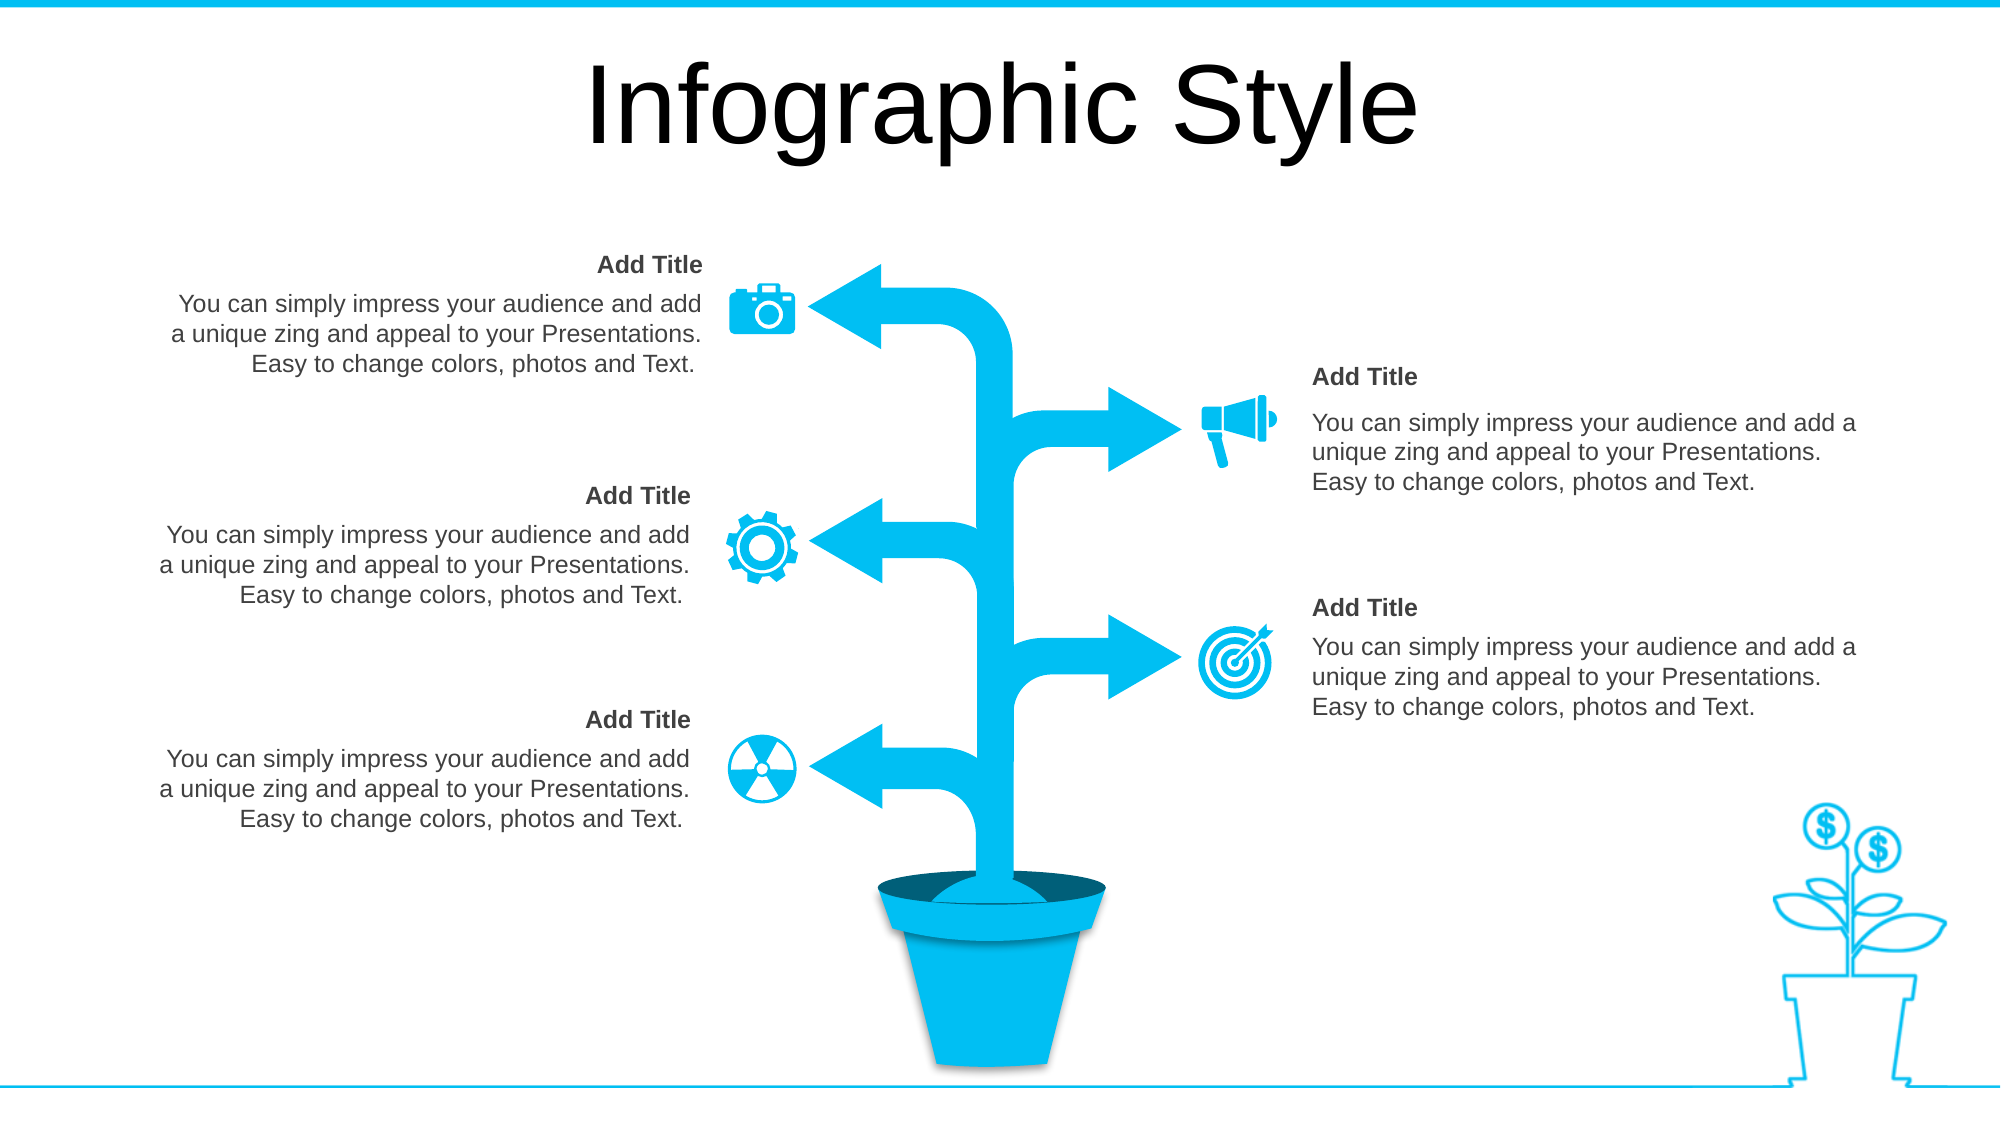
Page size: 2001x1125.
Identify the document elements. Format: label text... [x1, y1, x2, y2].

text_box [1197, 621, 1276, 701]
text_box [877, 878, 1106, 1067]
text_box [808, 498, 1014, 723]
list Infographic Style [53, 47, 1952, 167]
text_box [1297, 584, 1877, 730]
picture [0, 802, 2001, 1088]
picture [1858, 829, 1898, 869]
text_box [807, 263, 1013, 528]
text_box [728, 282, 797, 336]
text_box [1297, 353, 1877, 505]
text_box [808, 723, 1013, 884]
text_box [976, 614, 1182, 878]
text_box [726, 733, 798, 805]
text_box [1200, 394, 1279, 470]
text_box [724, 509, 800, 586]
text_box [144, 241, 719, 387]
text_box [133, 696, 707, 842]
picture [1861, 916, 1943, 949]
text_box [133, 471, 707, 617]
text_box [976, 386, 1182, 614]
